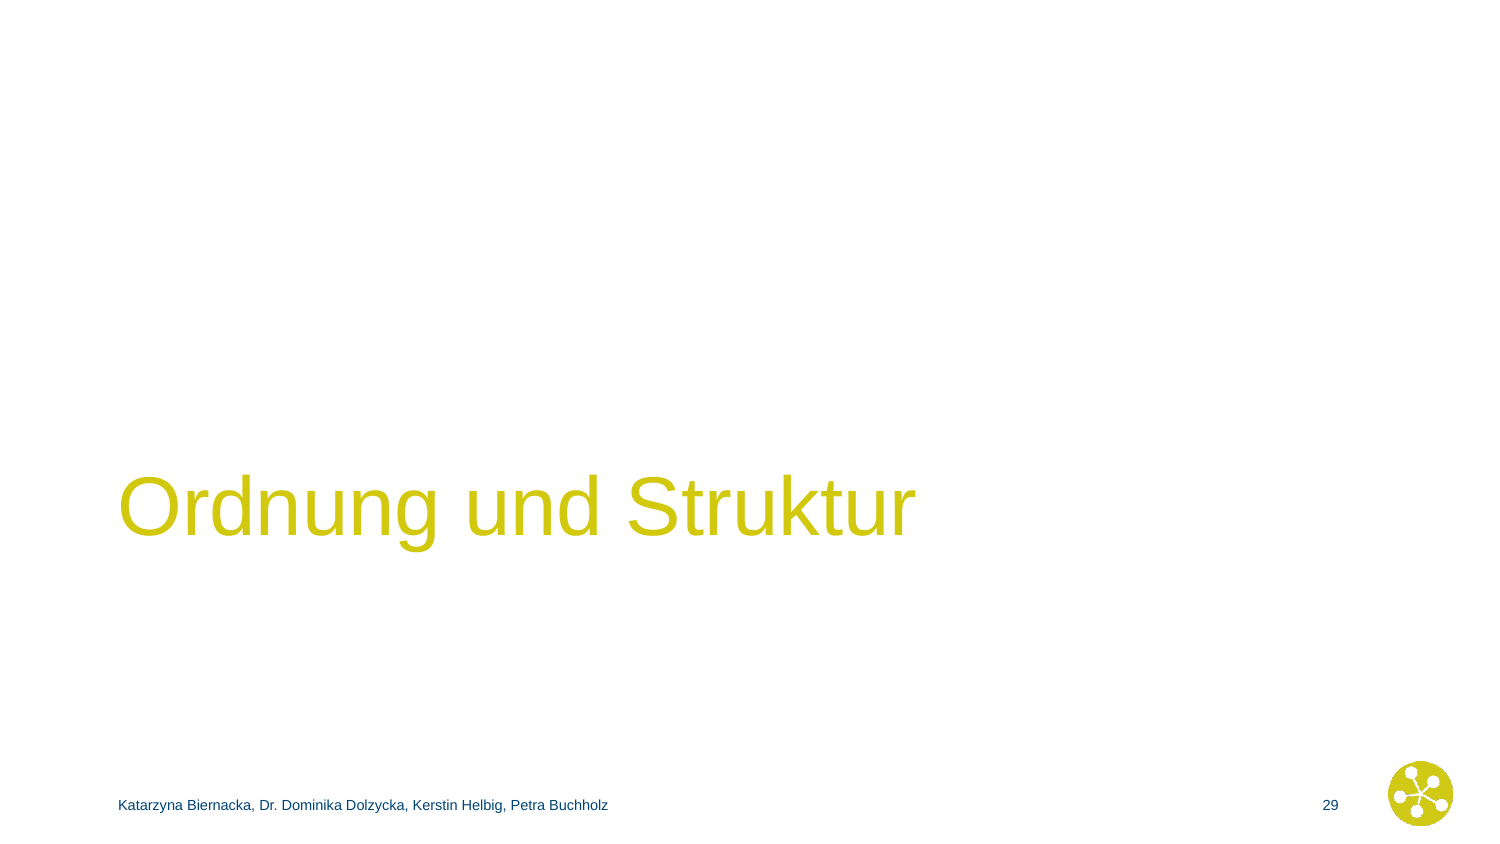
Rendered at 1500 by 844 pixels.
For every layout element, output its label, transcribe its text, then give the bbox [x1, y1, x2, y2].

footer Katarzyna Biernacka, Dr. Dominika Dolzycka, Kerstin Helbig, Petra Buchholz [103, 782, 742, 827]
picture [1388, 761, 1453, 826]
slide_number 28 [1016, 782, 1354, 827]
title Ordnung und Struktur [102, 210, 1397, 562]
